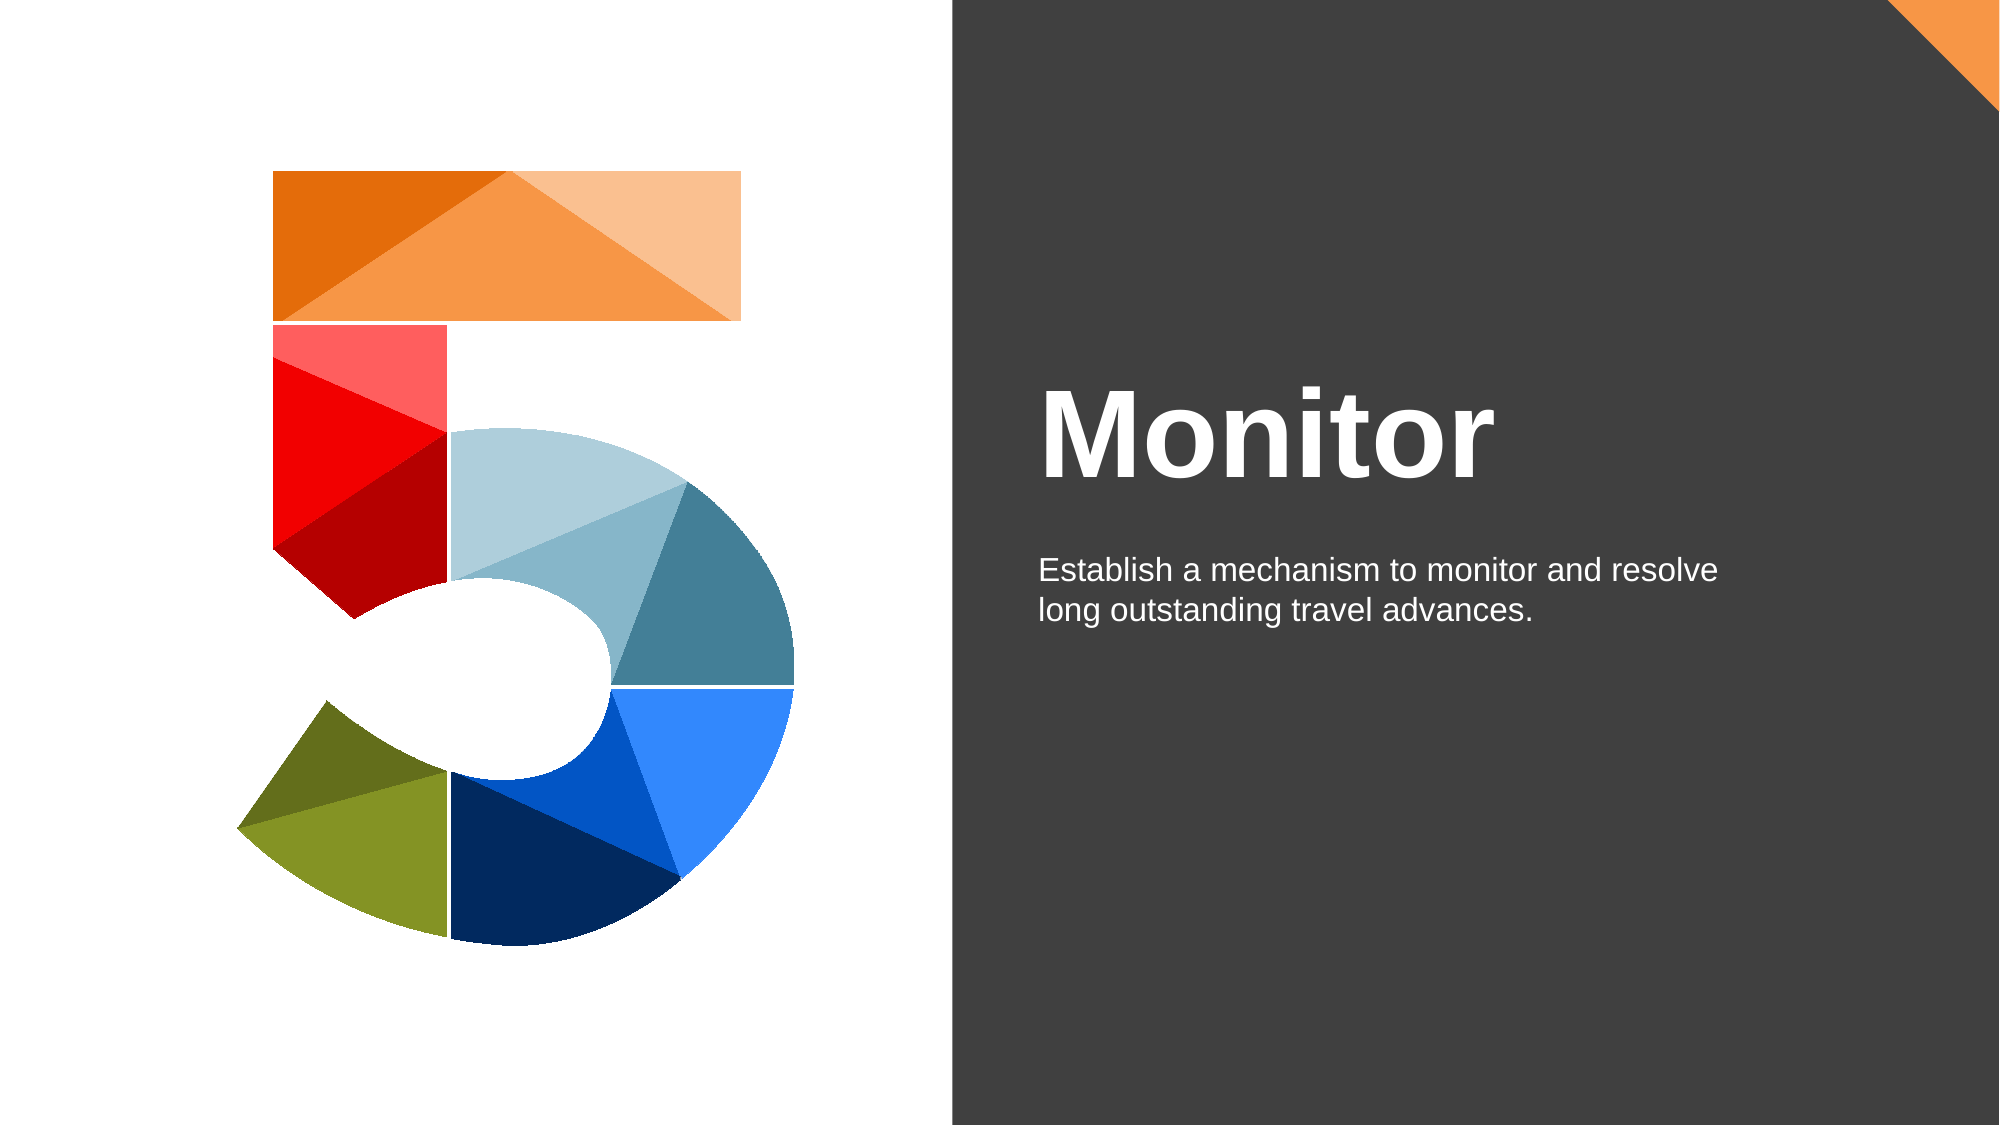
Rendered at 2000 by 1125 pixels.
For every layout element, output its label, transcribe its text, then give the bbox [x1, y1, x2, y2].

text_box Monitor [1023, 181, 1898, 510]
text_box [237, 171, 797, 949]
text_box Establish a mechanism to monitor and resolve long outstanding travel advances. [1023, 541, 1744, 636]
